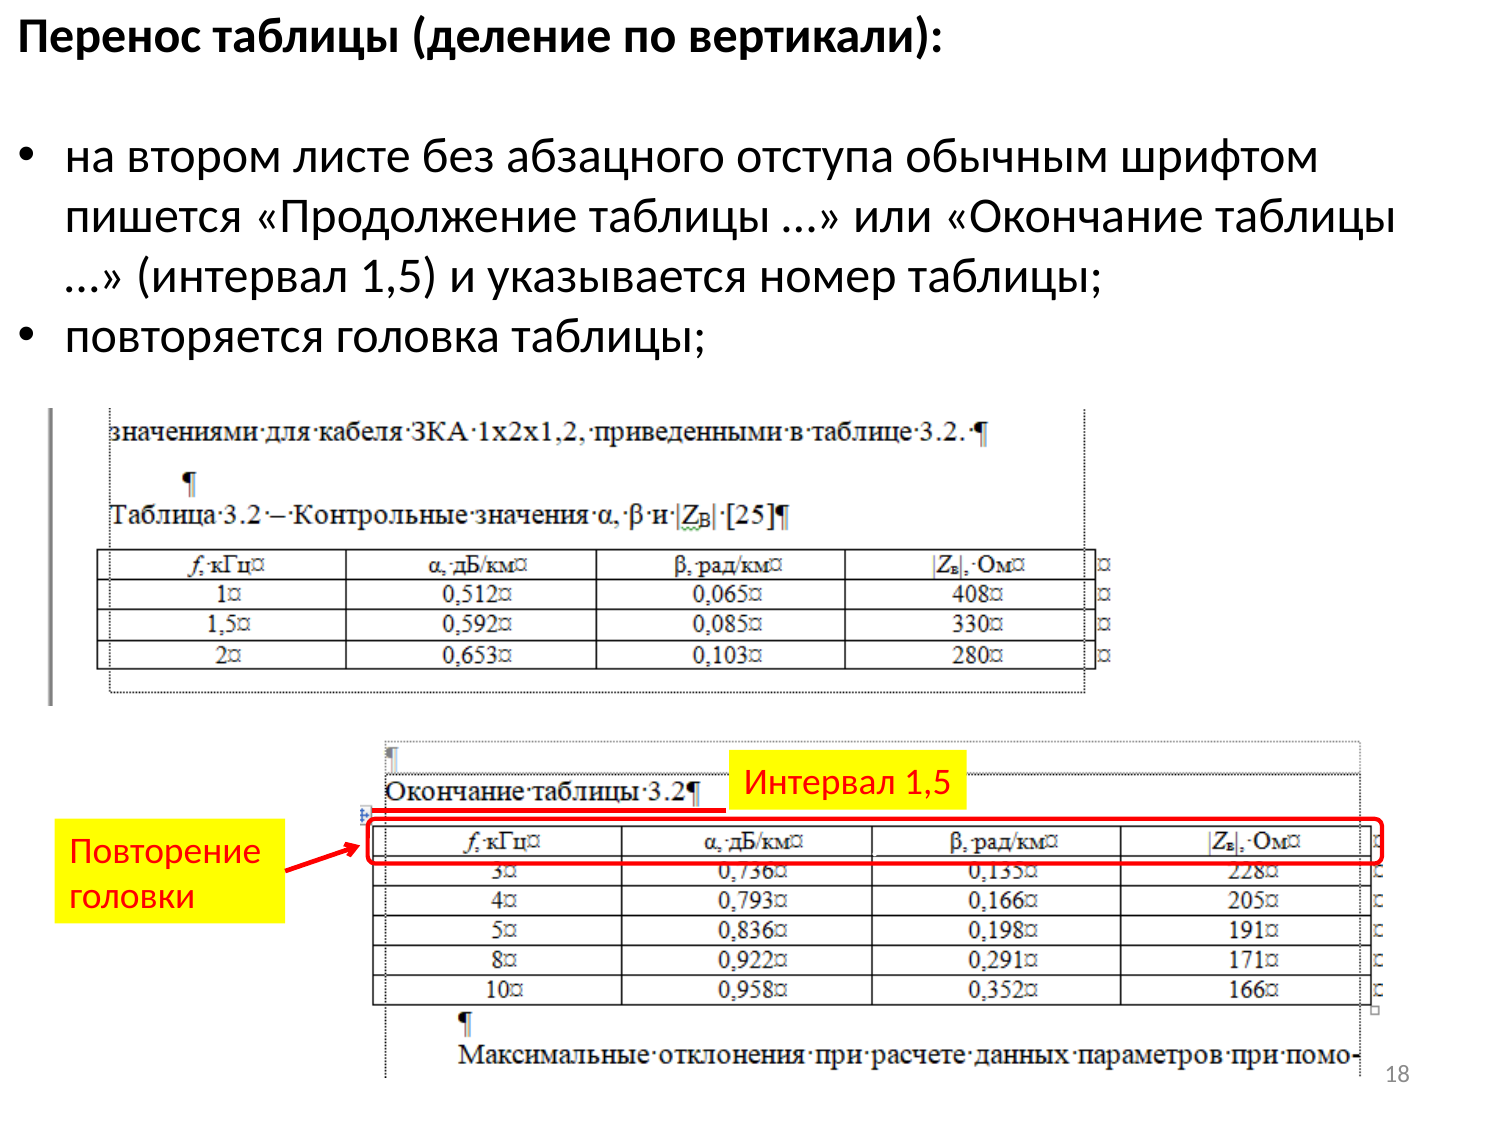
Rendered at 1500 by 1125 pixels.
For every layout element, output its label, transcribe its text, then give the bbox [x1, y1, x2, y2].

text_box Перенос таблицы (деление по вертикали): на втором листе без абзацного отступа обычным шрифтом пишется «Продолжение таблицы …» или «Окончание таблицы …» (интервал 1,5) и указывается номер таблицы; повторяется головка таблицы; [2, 0, 1483, 371]
text_box Повторение головки [54, 818, 286, 924]
picture [359, 727, 1383, 1079]
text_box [286, 845, 361, 872]
picture [17, 408, 1123, 707]
slide_number 18 [1074, 1042, 1425, 1103]
